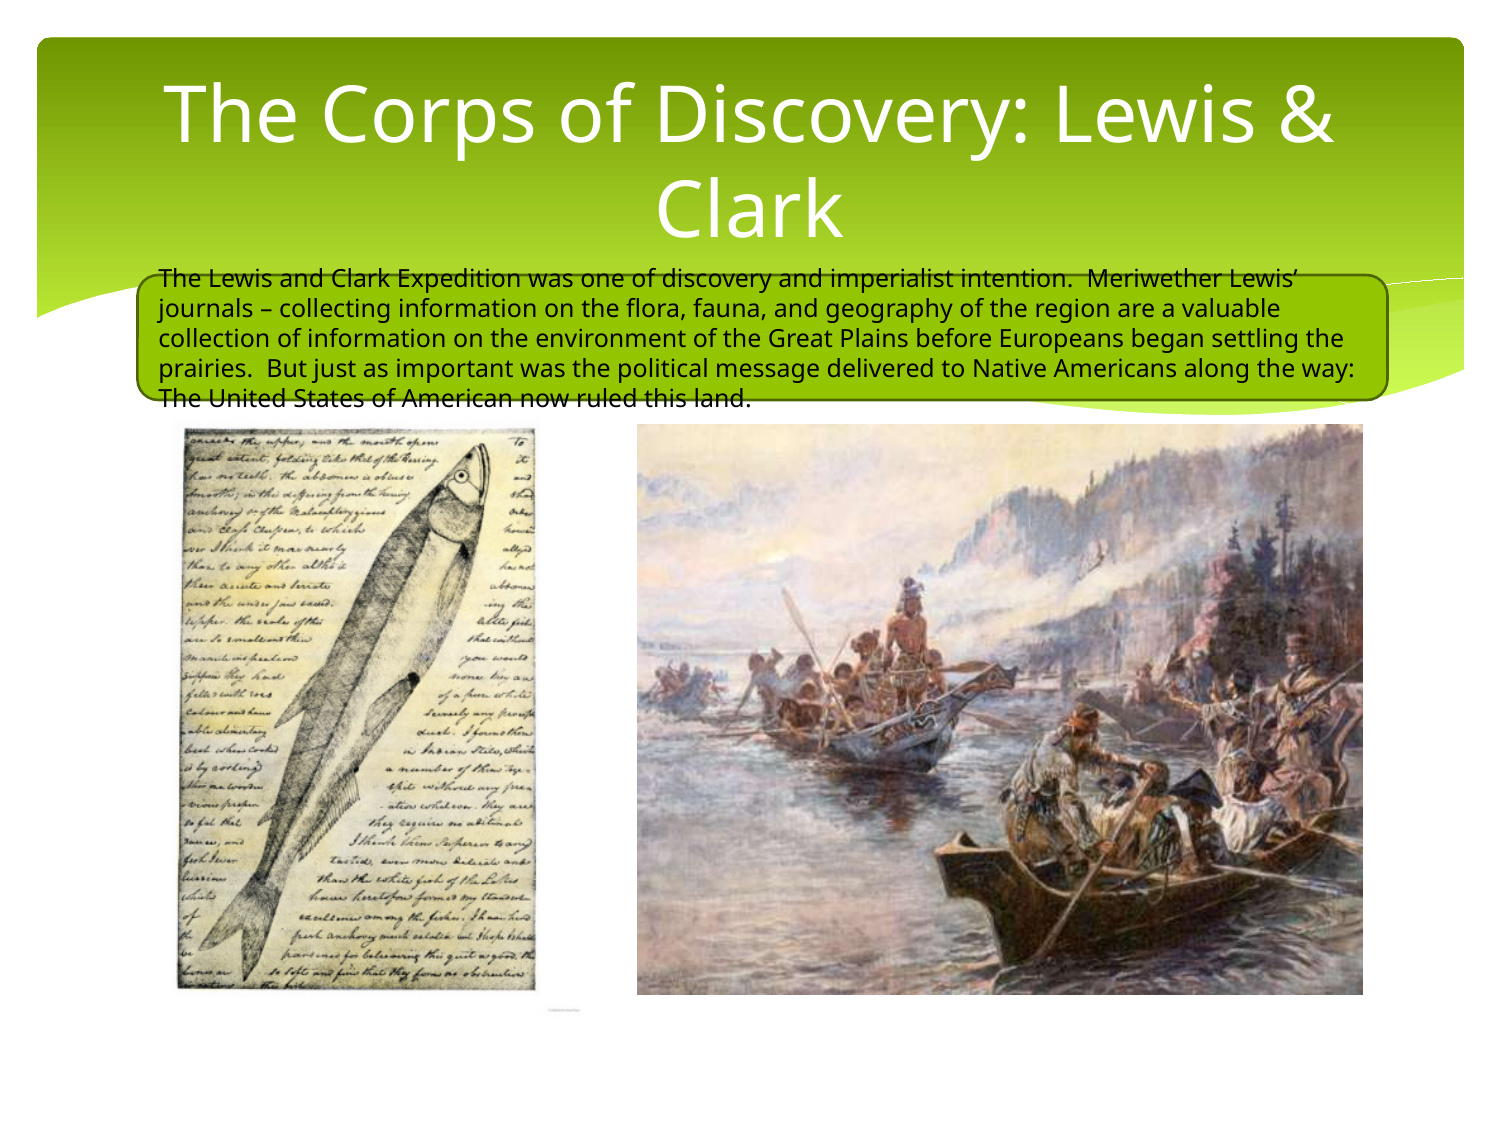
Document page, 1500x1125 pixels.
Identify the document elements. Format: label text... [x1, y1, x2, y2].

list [124, 399, 588, 1017]
title The Corps of Discovery: Lewis & Clark [75, 55, 1425, 261]
text_box The Lewis and Clark Expedition was one of discovery and imperialist intention. Meriwether Lewis’ journals – collecting information on the flora, fauna, and geography of the region are a valuable collection of information on the environment of the Great Plains before Europeans began settling the prairies. But just as important was the political message delivered to Native Americans along the way: The United States of American now ruled this land. [136, 273, 1389, 402]
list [637, 424, 1363, 996]
